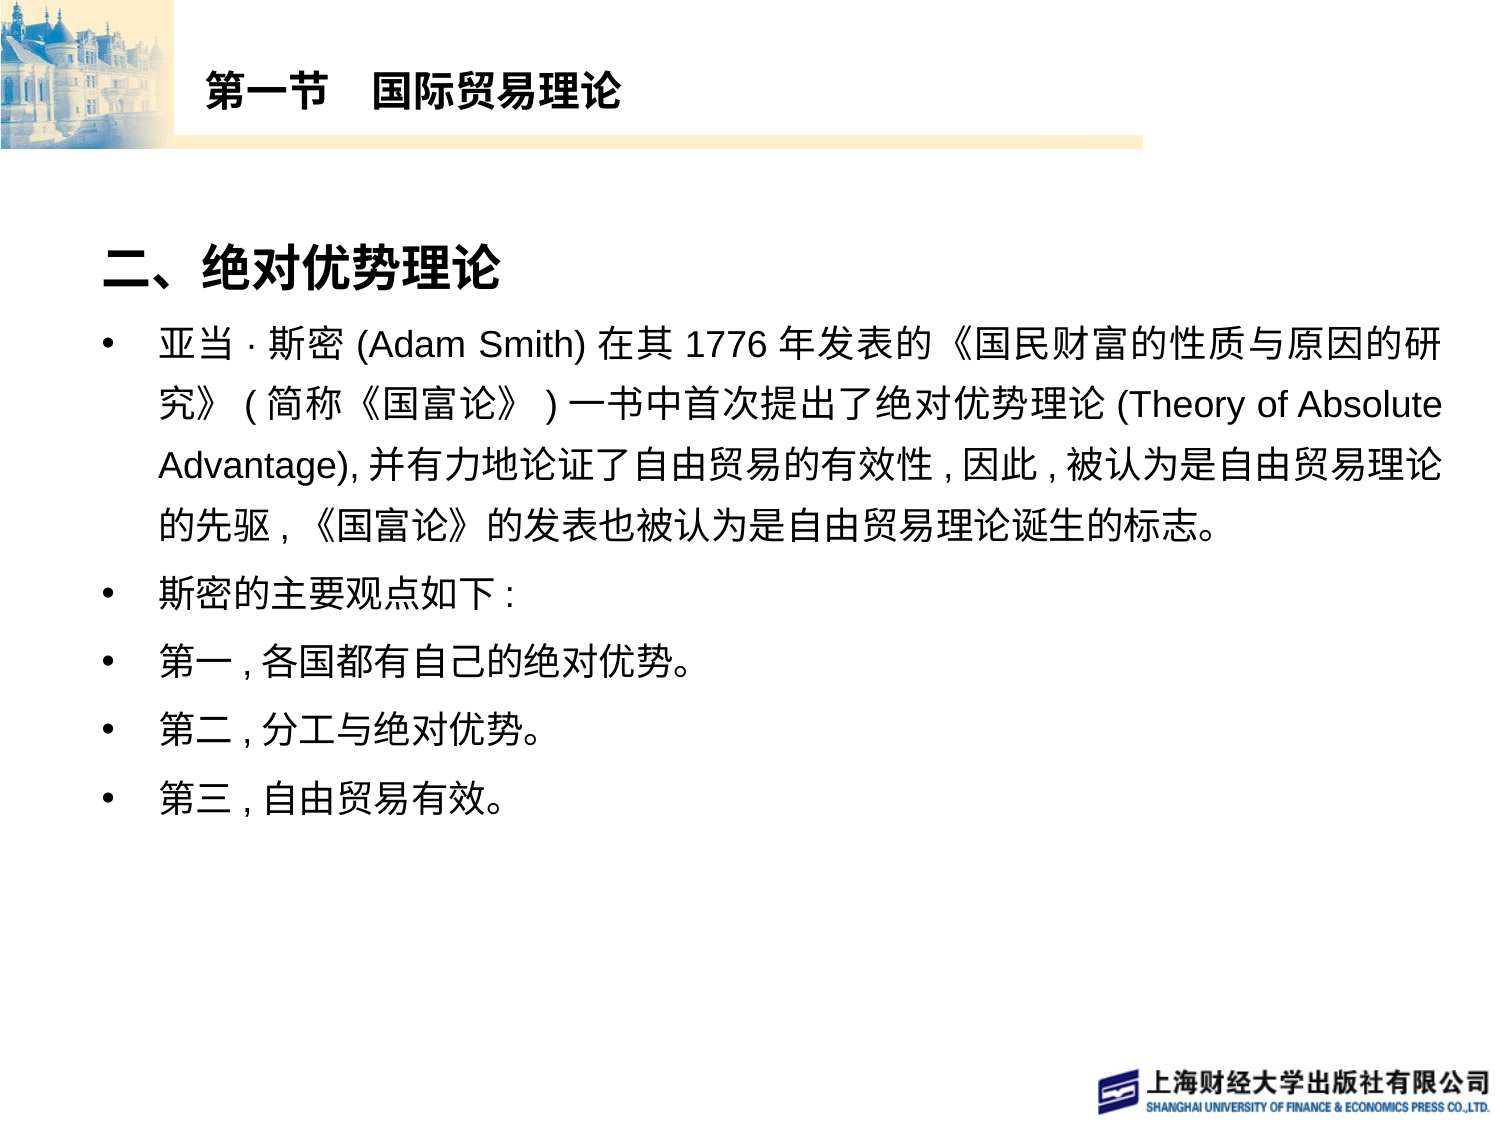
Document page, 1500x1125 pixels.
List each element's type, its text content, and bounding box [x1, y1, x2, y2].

picture [1097, 1065, 1494, 1120]
list 二、绝对优势理论 亚当·斯密(Adam Smith)在其1776年发表的《国民财富的性质与原因的研究》(简称《国富论》)一书中首次提出了绝对优势理论(Theory of Absolute Advantage),并有力地论证了自由贸易的有效性,因此,被认为是自由贸易理论的先驱,《国富论》的发表也被认为是自由贸易理论诞生的标志。 斯密的主要观点如下: 第一,各国都有自己的绝对优势。 第二,分工与绝对优势。 第三,自由贸易有效。 [86, 207, 1458, 1071]
picture [0, 0, 1143, 149]
title 第一节 国际贸易理论 [189, 36, 1262, 143]
